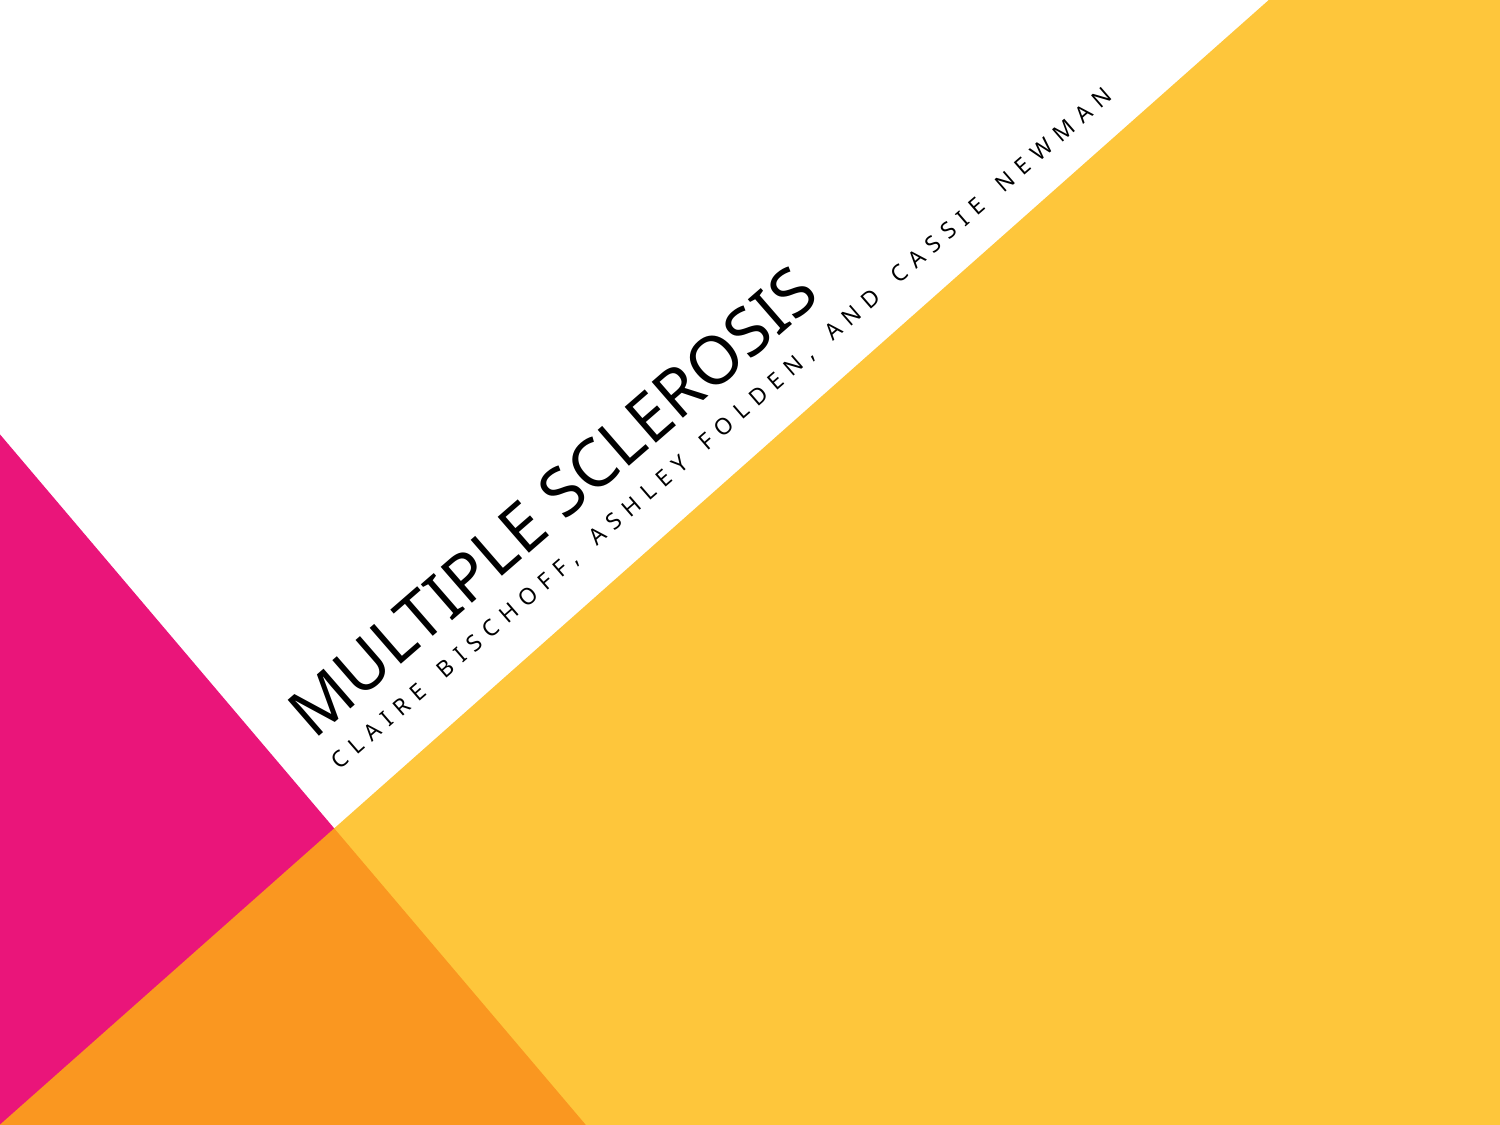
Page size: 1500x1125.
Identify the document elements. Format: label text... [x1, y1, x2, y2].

subtitle Claire Bischoff, Ashley folden, and Cassie Newman [312, 61, 1154, 804]
title Multiple Sclerosis [182, 4, 1012, 761]
